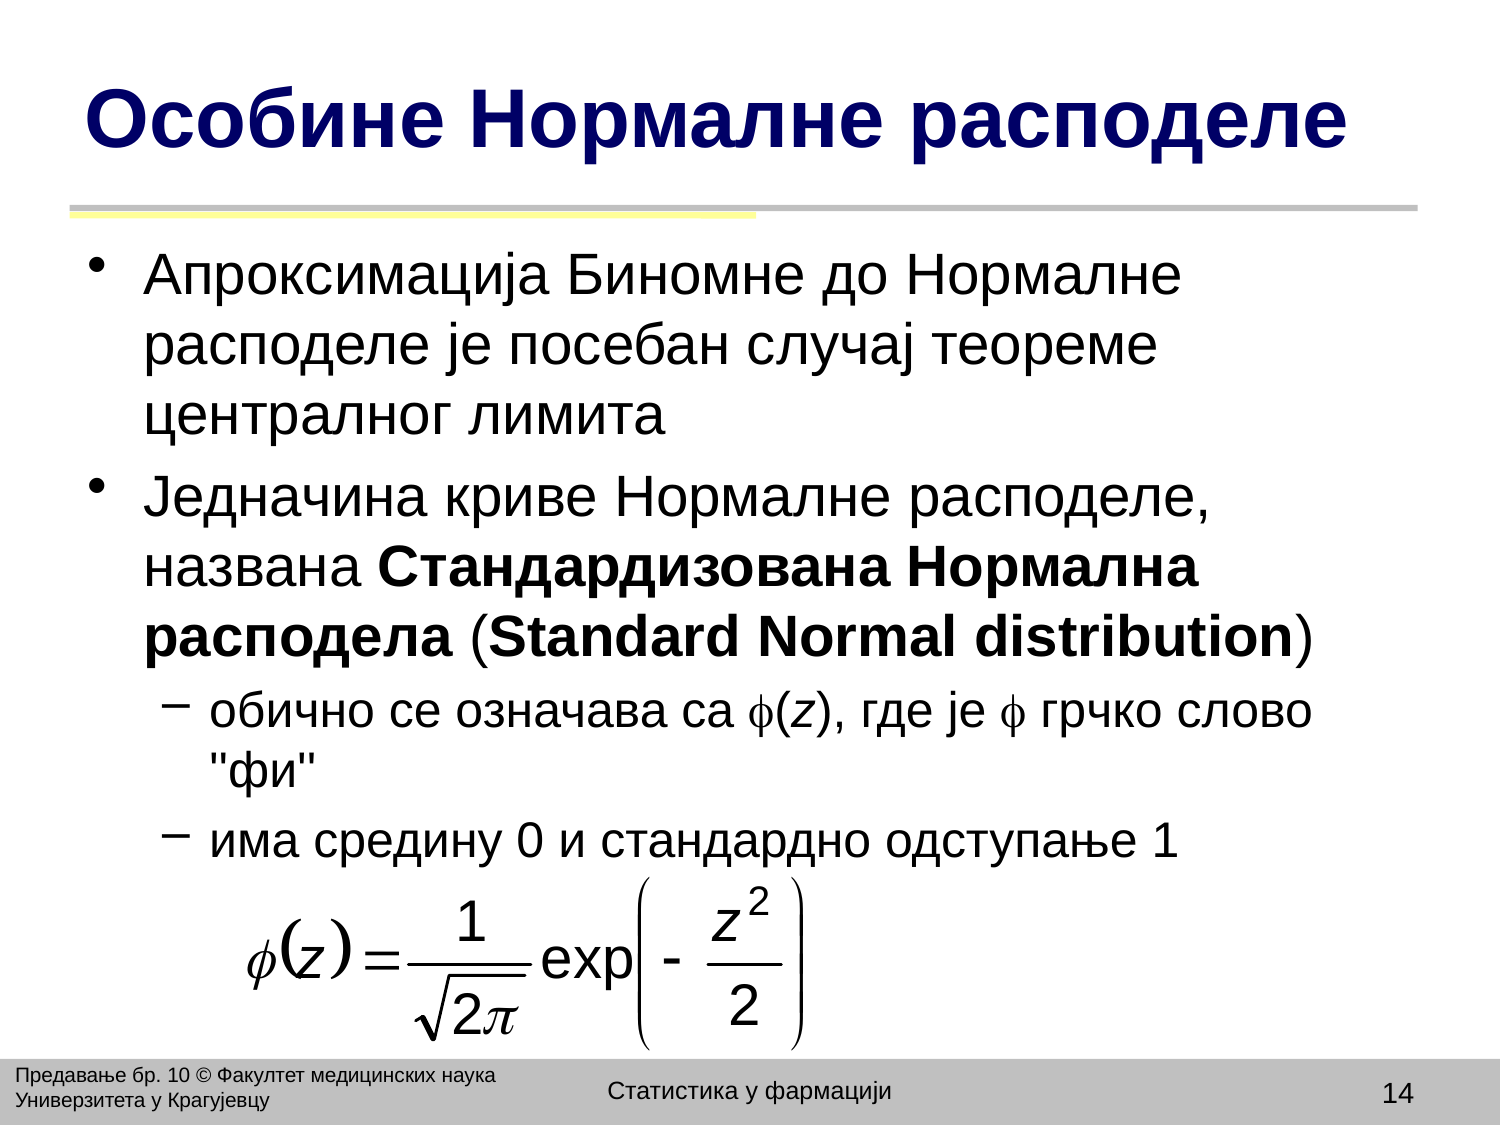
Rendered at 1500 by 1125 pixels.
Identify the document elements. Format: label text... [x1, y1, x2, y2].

list Aпроксимација Биномне до Нормалне расподеле је посебан случај теореме централног лимита Једначина криве Нормалне расподеле, названа Стандардизована Нормална расподела (Standard Normal distribution) обично се означава са (z), где је  грчко слово ''фи'' има средину 0 и стандардно одступање 1 [71, 228, 1423, 525]
footer Статистика у фармацији [512, 1066, 988, 1125]
list Aпроксимација Биномне до Нормалне расподеле је посебан случај теореме централног лимита Једначина криве Нормалне расподеле, названа Стандардизована Нормална расподела (Standard Normal distribution) обично се означава са (z), где је  грчко слово ''фи'' има средину 0 и стандардно одступање 1 [71, 526, 1423, 1005]
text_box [237, 860, 821, 1068]
slide_number 14 [1079, 1066, 1430, 1125]
slide_number Предавање бр. 10 © Факултет медицинских наука Универзитета у Крагујевцу [0, 1053, 512, 1108]
title Особине Нормалне расподеле [69, 19, 1426, 208]
